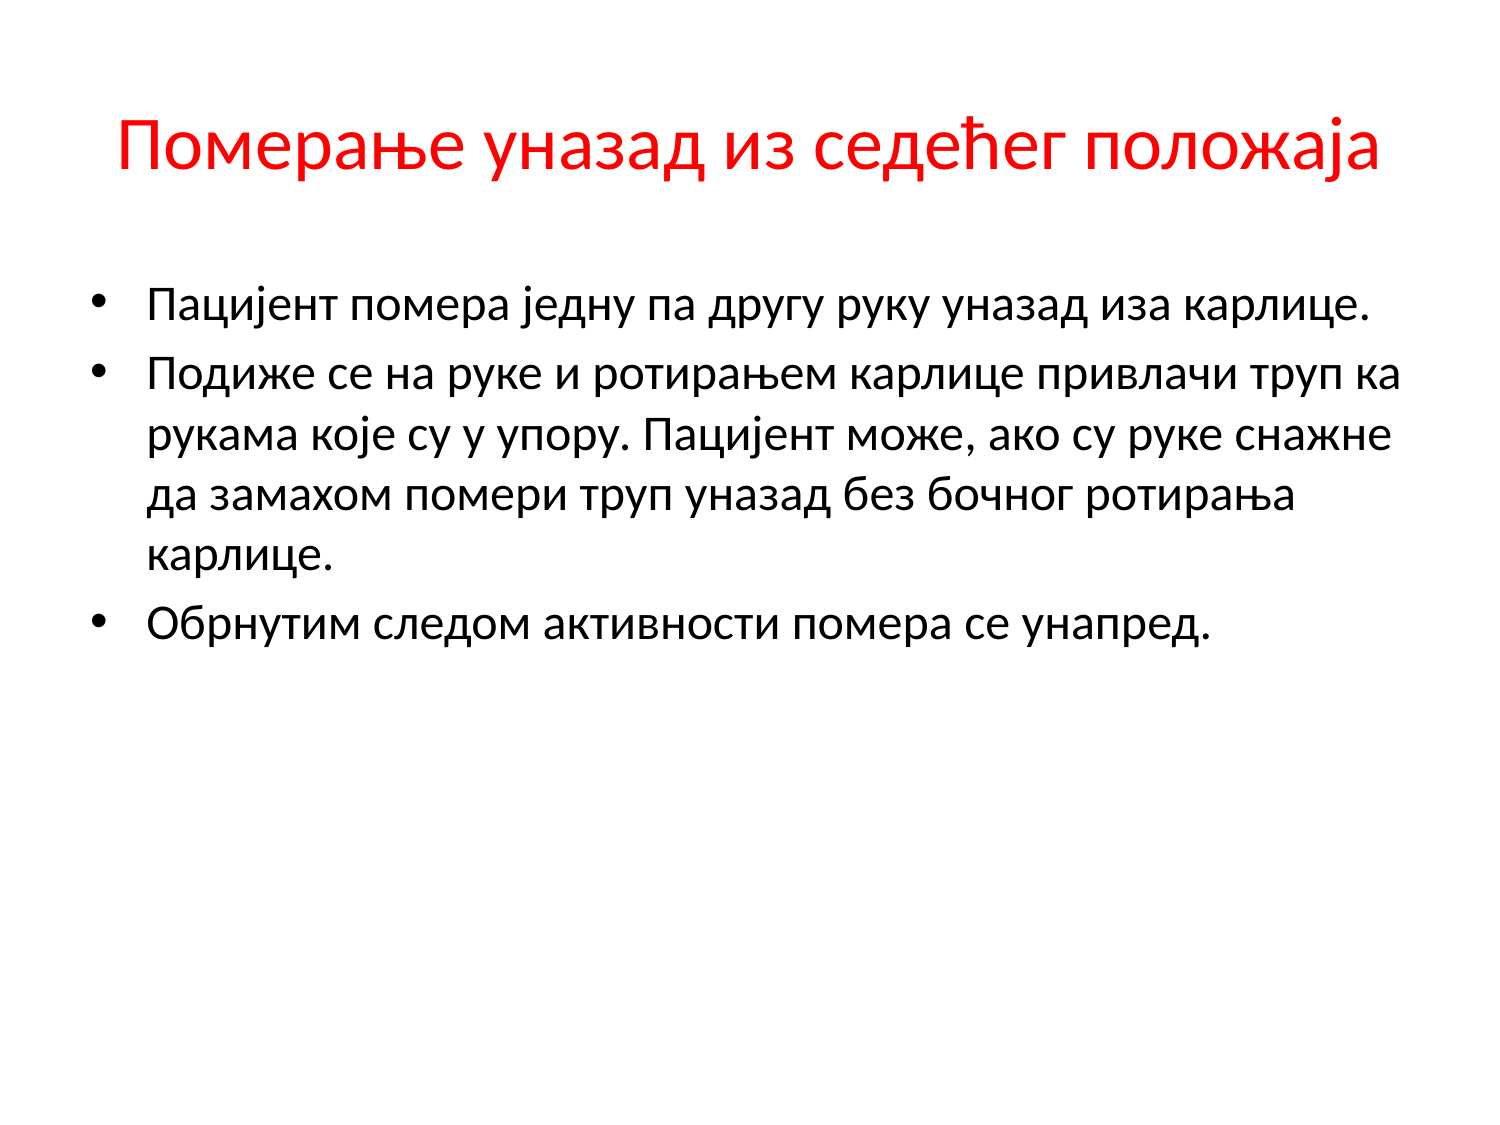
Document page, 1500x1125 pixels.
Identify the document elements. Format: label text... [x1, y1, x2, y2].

title Померање уназад из седећег положаја [75, 45, 1425, 233]
list Пацијент помера једну па другу руку уназад иза карлице. Подиже се на руке и ротирањем карлице привлачи труп ка рукама које су у упору. Пацијент може, ако су руке снажне да замахом помери труп уназад без бочног ротирања карлице. Обрнутим следом активности помера се унапред. [75, 262, 1425, 1005]
